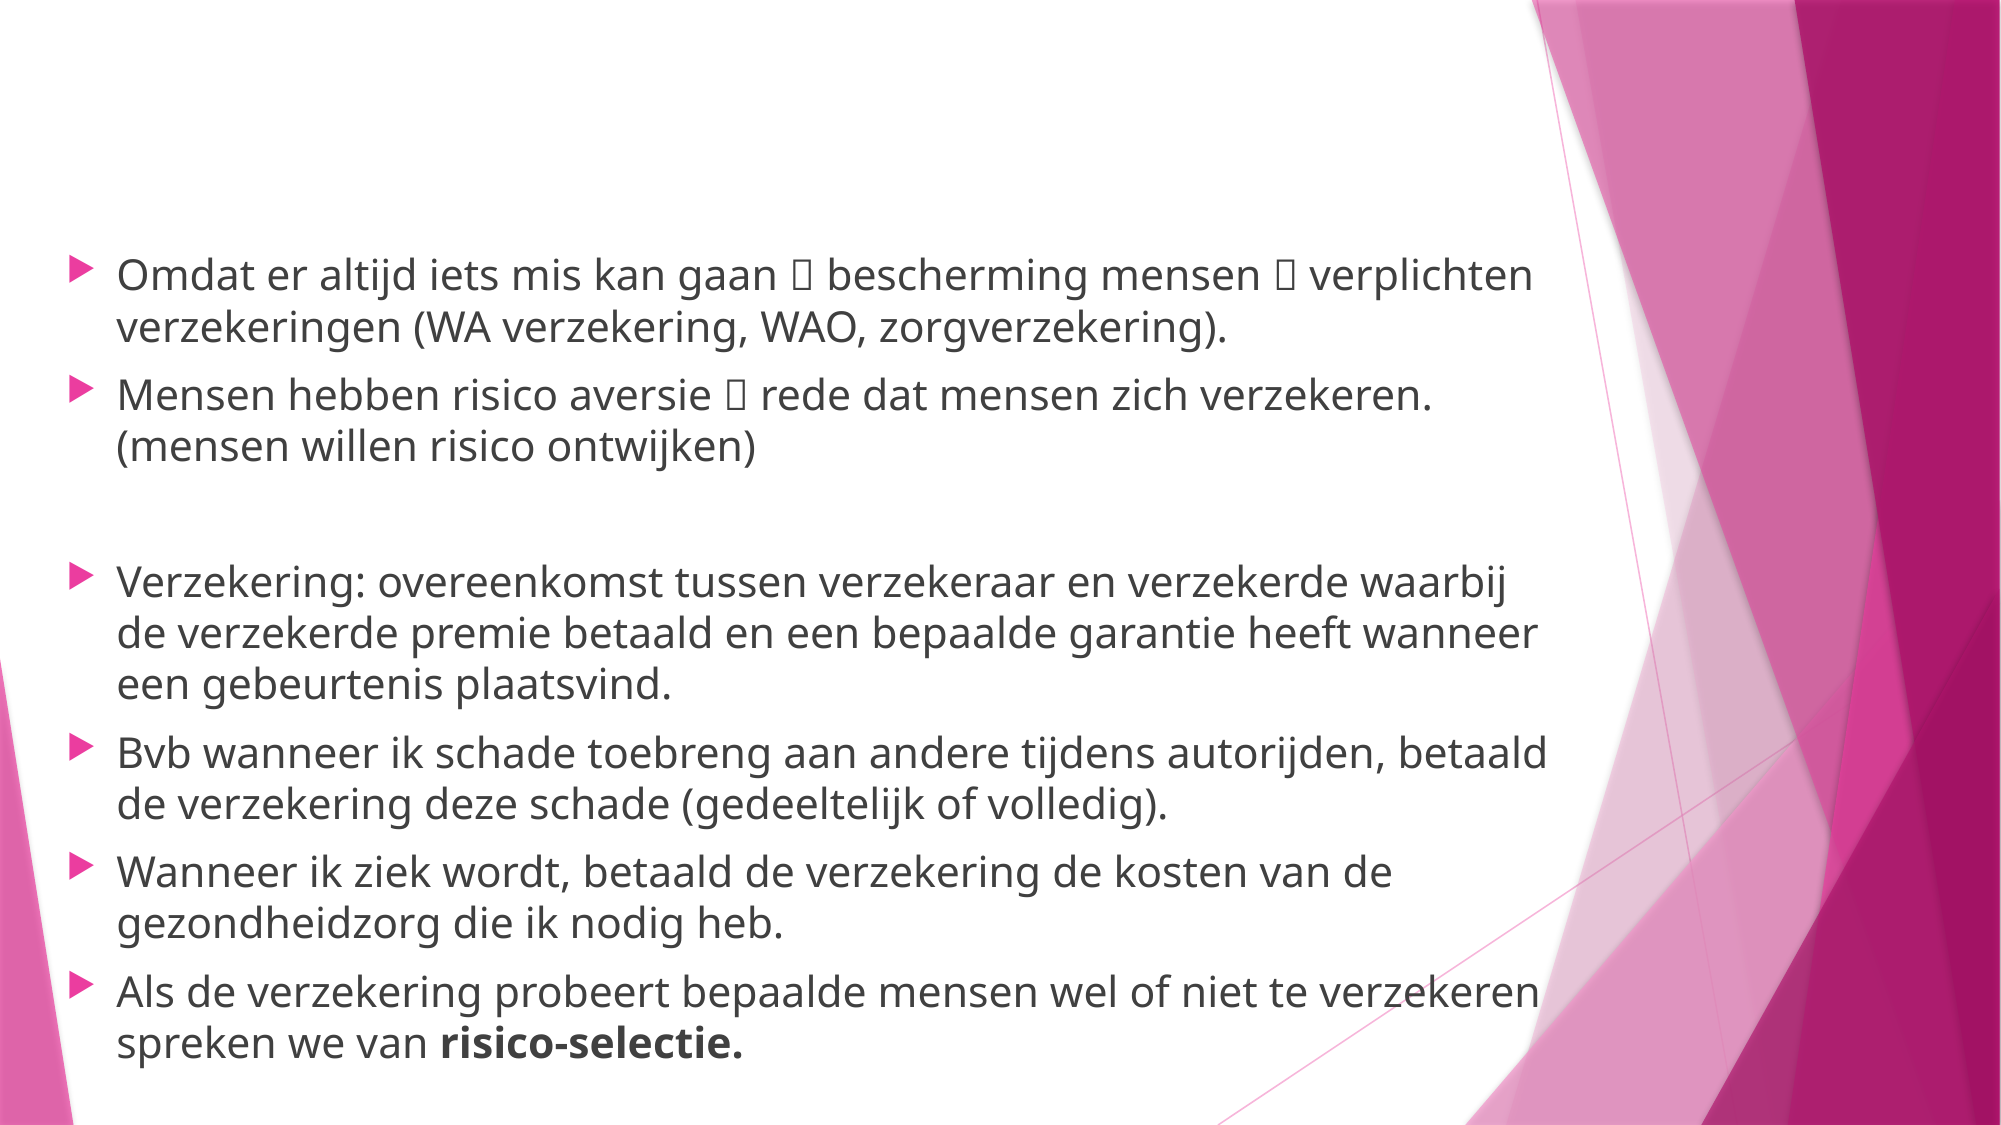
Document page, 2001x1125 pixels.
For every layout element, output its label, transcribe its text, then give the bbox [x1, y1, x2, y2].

list Omdat er altijd iets mis kan gaan  bescherming mensen  verplichten verzekeringen (WA verzekering, WAO, zorgverzekering). Mensen hebben risico aversie  rede dat mensen zich verzekeren. (mensen willen risico ontwijken) Verzekering: overeenkomst tussen verzekeraar en verzekerde waarbij de verzekerde premie betaald en een bepaalde garantie heeft wanneer een gebeurtenis plaatsvind. Bvb wanneer ik schade toebreng aan andere tijdens autorijden, betaald de verzekering deze schade (gedeeltelijk of volledig). Wanneer ik ziek wordt, betaald de verzekering de kosten van de gezondheidzorg die ik nodig heb. Als de verzekering probeert bepaalde mensen wel of niet te verzekeren spreken we van risico-selectie. [51, 240, 1573, 1084]
